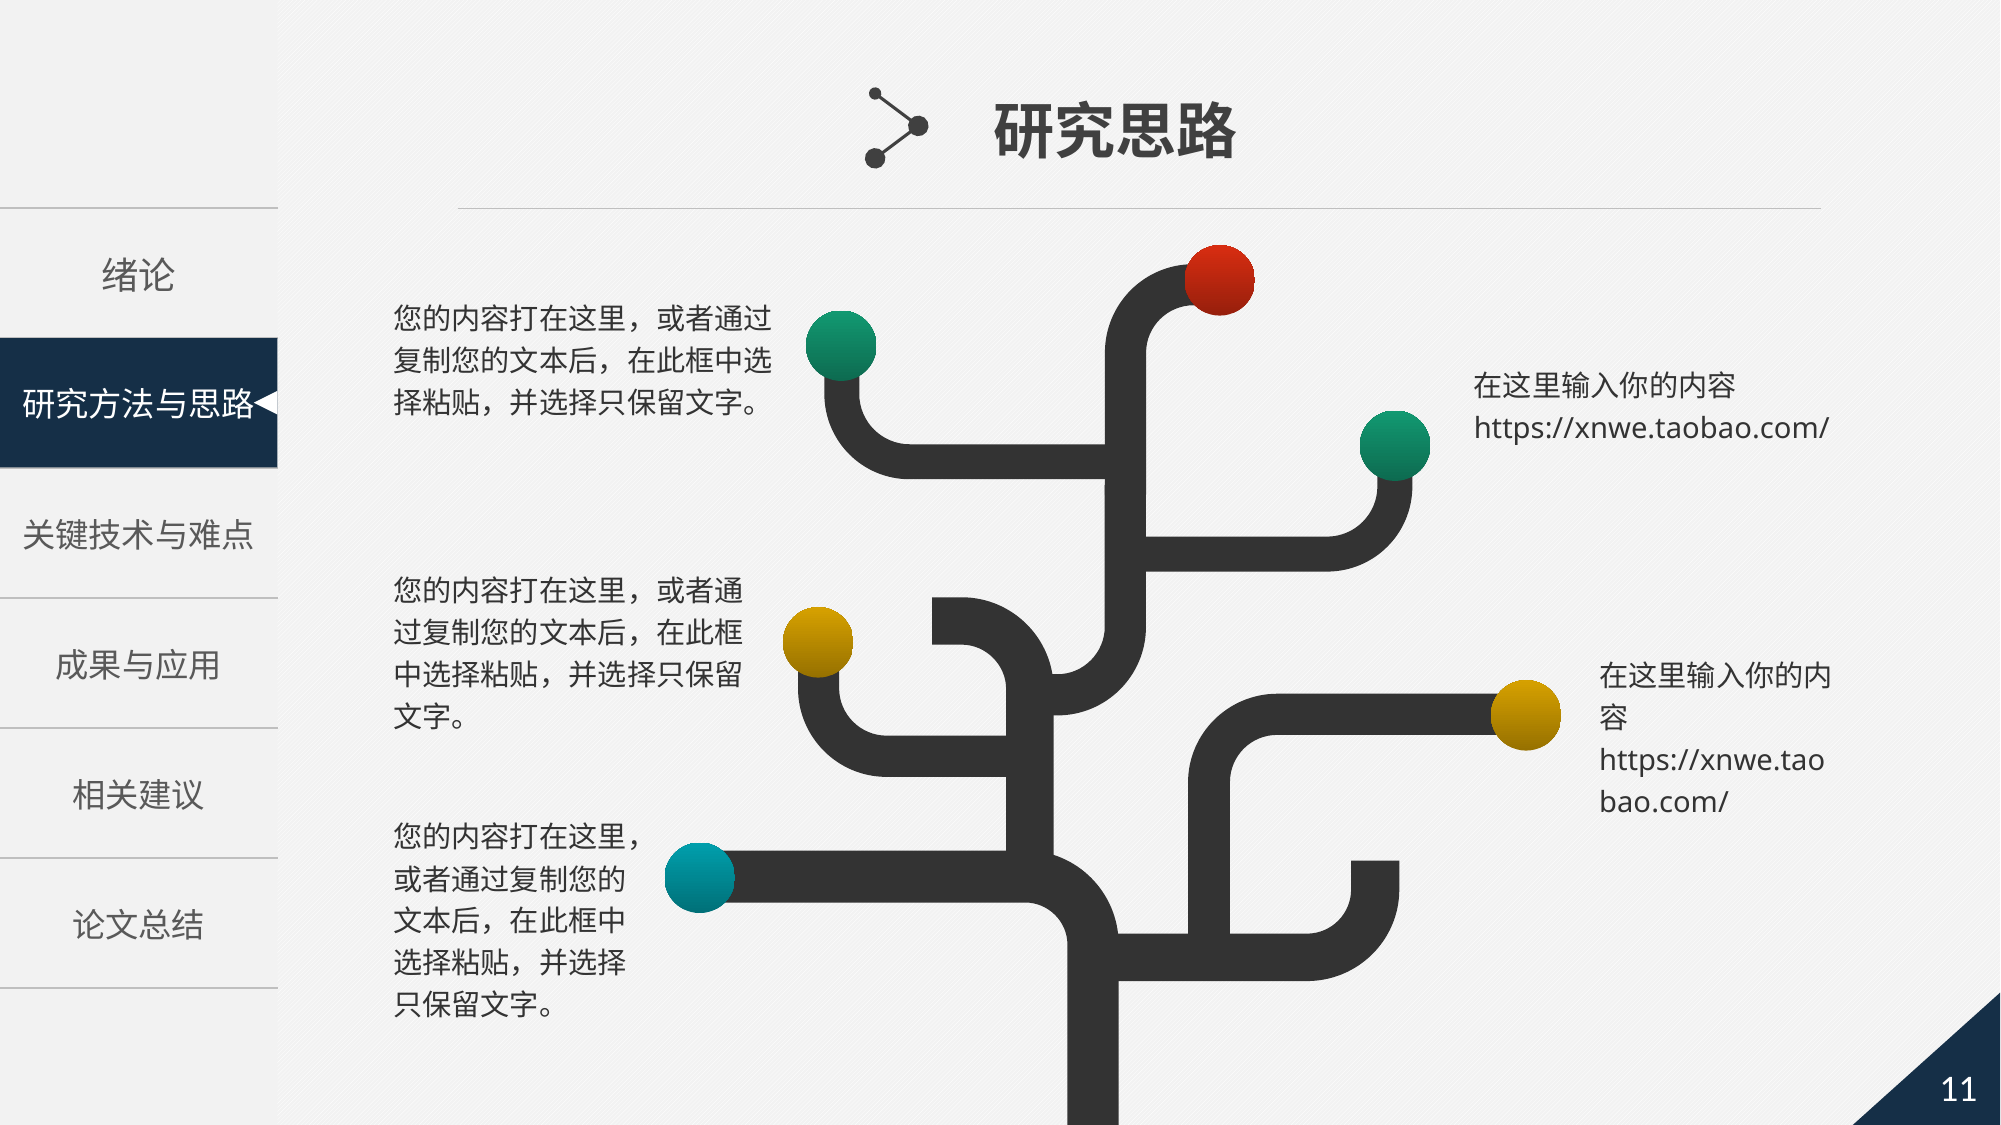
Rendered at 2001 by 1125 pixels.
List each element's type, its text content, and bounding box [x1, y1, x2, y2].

text_box [1146, 478, 1413, 572]
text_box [875, 93, 919, 159]
text_box [1358, 409, 1432, 482]
text_box 您的内容打在这里，或者通过复制您的文本后，在此框中选择粘贴，并选择只保留文字。 [378, 558, 773, 741]
text_box [932, 597, 1054, 878]
text_box [781, 606, 855, 679]
text_box [1188, 693, 1496, 966]
text_box [798, 672, 1029, 777]
text_box 在这里输入你的内容 https://xnwe.taobao.com/ [1584, 642, 1851, 826]
text_box 在这里输入你的内容 https://xnwe.taobao.com/ [1459, 353, 1851, 452]
text_box [1028, 495, 1146, 716]
text_box 您的内容打在这里，或者通过复制您的文本后，在此框中选择粘贴，并选择只保留文字。 [378, 804, 652, 1029]
text_box [1093, 860, 1400, 982]
text_box [804, 309, 878, 383]
text_box [824, 378, 1104, 480]
text_box [724, 850, 1119, 1125]
text_box 研究思路 [979, 84, 1254, 173]
text_box [1183, 244, 1256, 317]
text_box [1489, 679, 1563, 752]
text_box 您的内容打在这里，或者通过复制您的文本后，在此框中选择粘贴，并选择只保留文字。 [378, 285, 792, 427]
text_box [663, 841, 736, 915]
text_box [1104, 264, 1193, 495]
